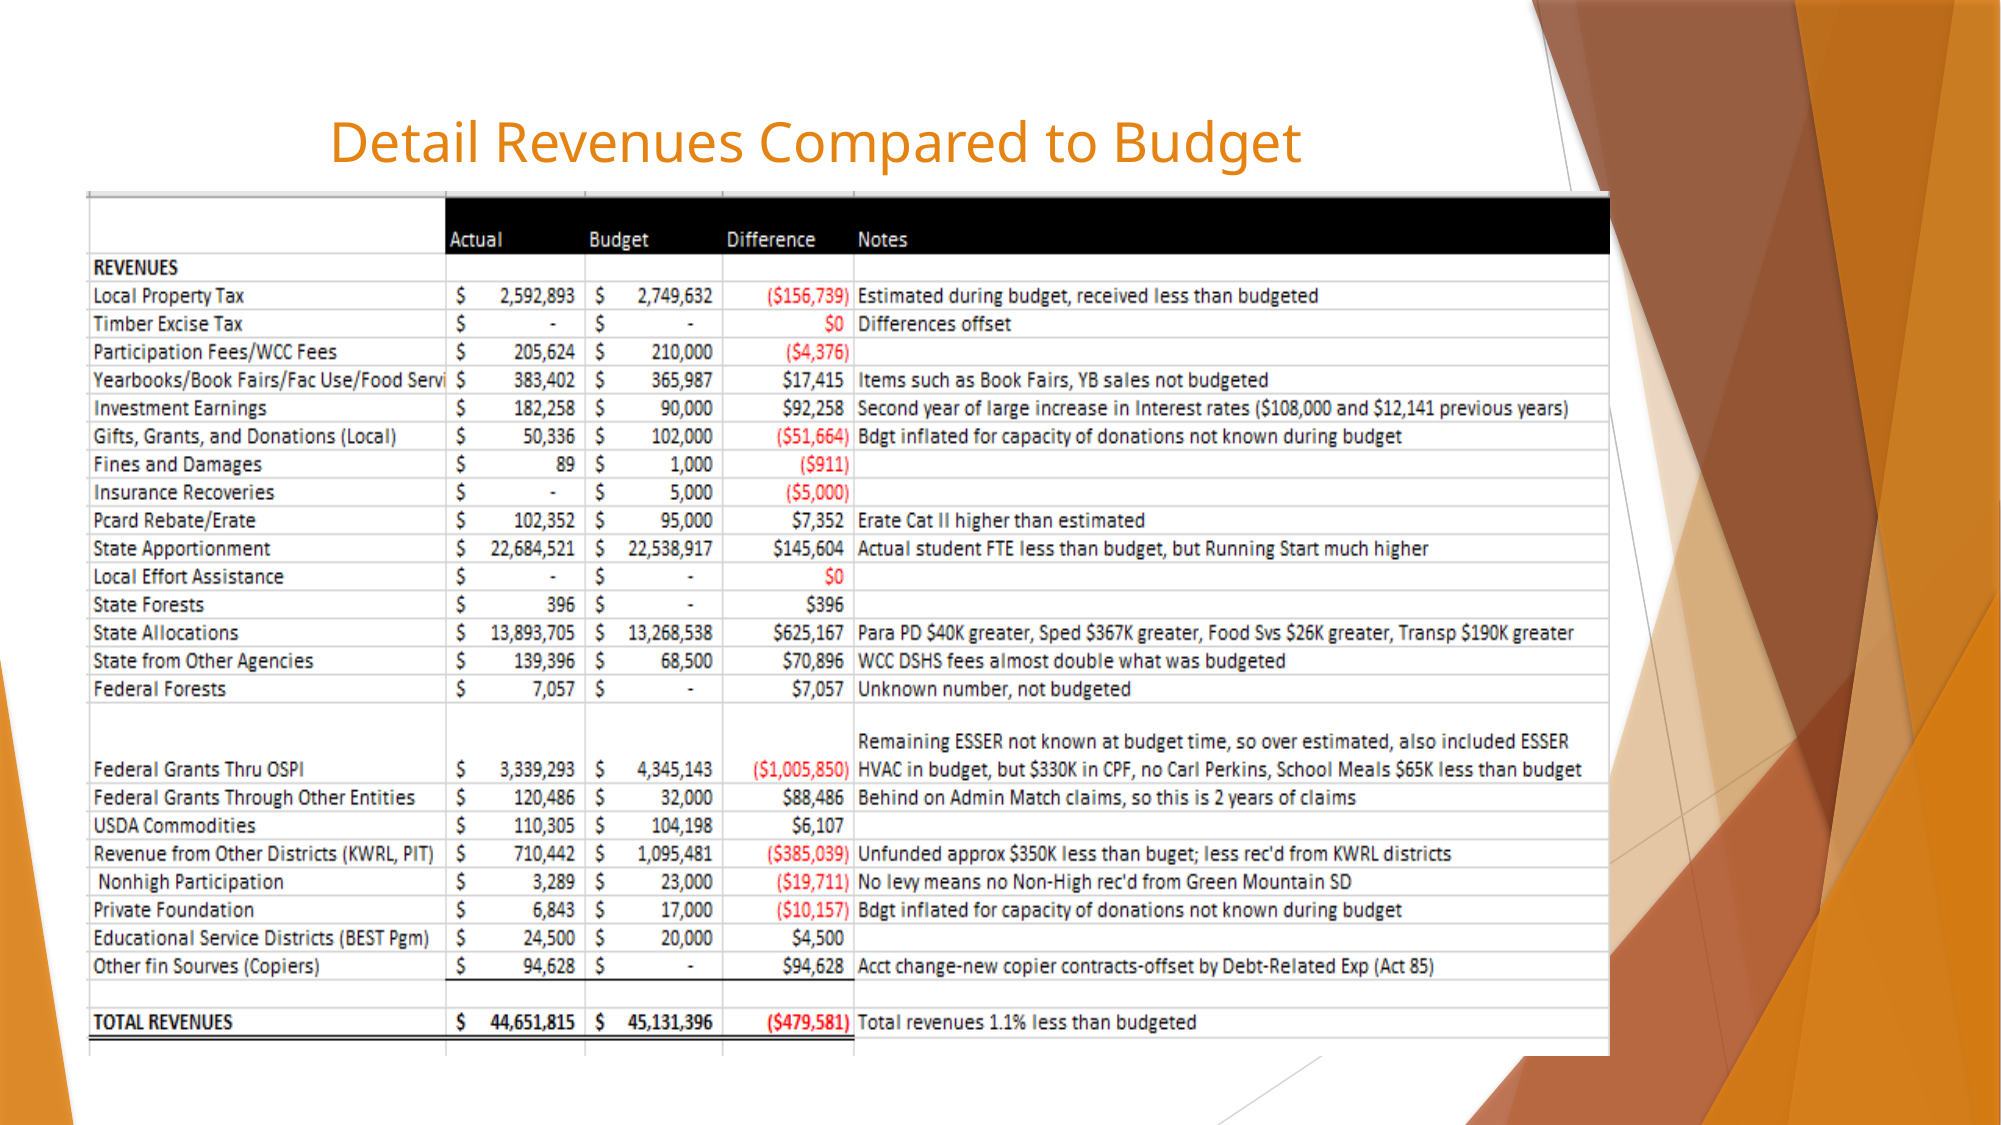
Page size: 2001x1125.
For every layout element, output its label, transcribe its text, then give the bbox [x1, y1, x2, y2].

picture [86, 190, 1610, 1056]
title Detail Revenues Compared to Budget [111, 99, 1522, 182]
